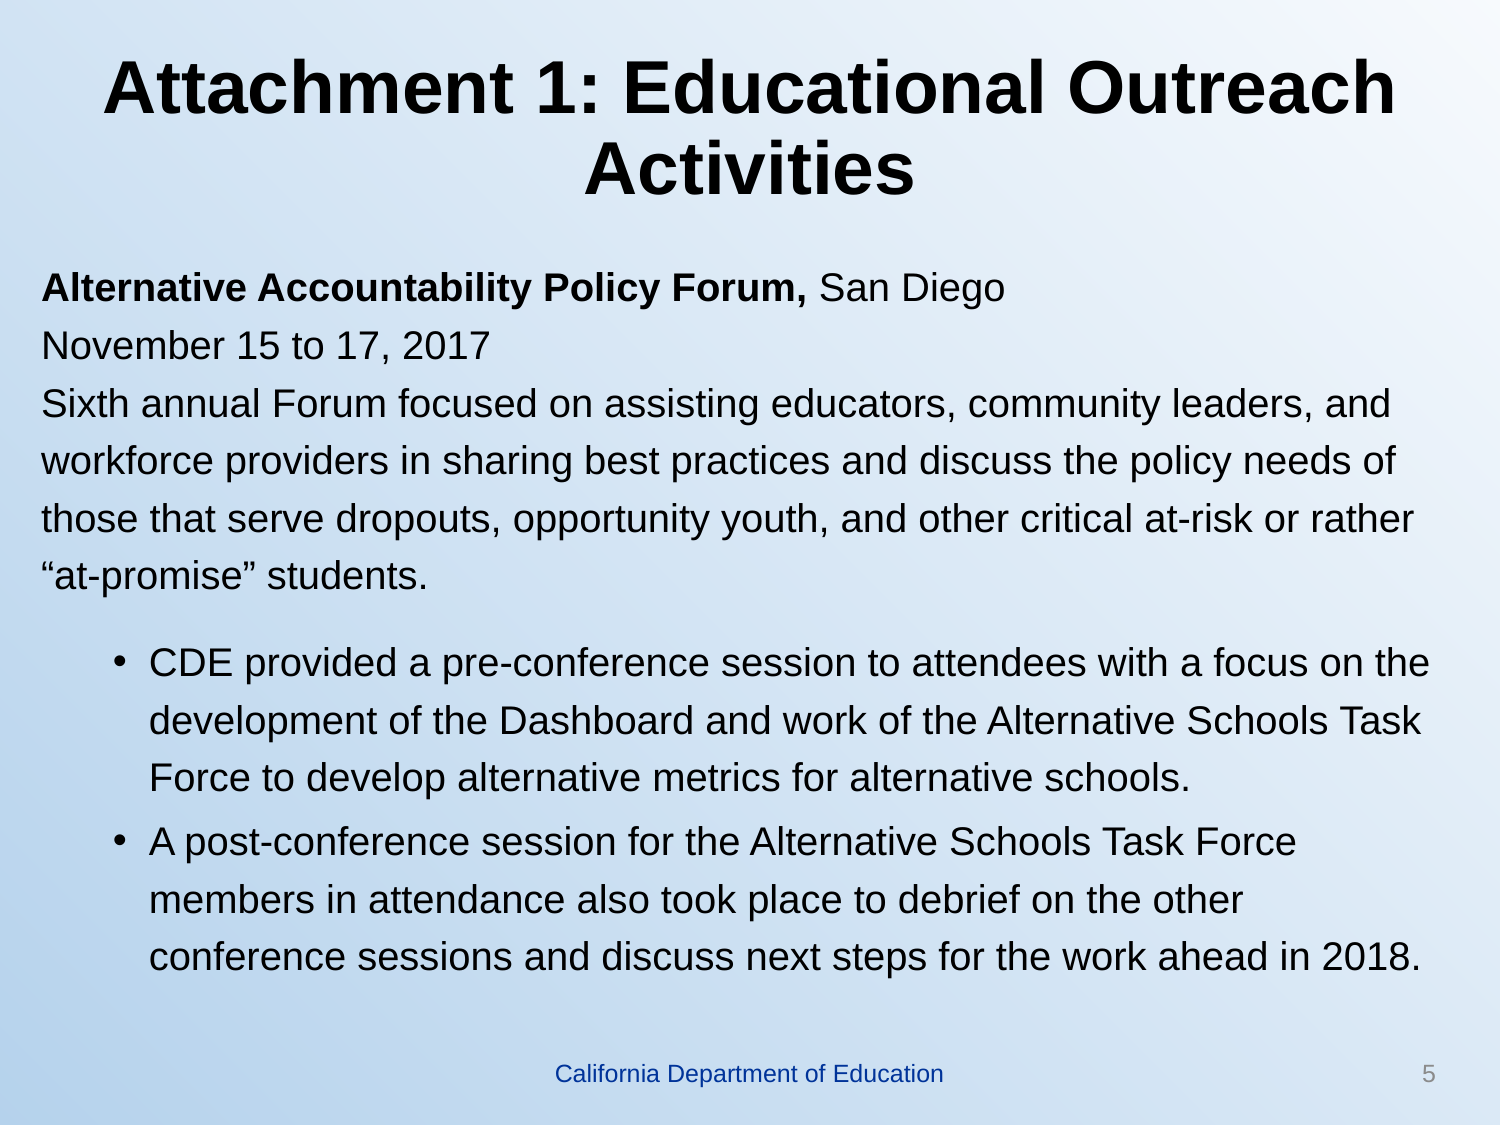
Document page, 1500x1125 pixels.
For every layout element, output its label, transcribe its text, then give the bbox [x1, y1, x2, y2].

footer California Department of Education [496, 1042, 1004, 1103]
slide_number 5 [1113, 1042, 1451, 1103]
title Attachment 1: Educational Outreach Activities [0, 0, 1500, 260]
list Alternative Accountability Policy Forum, San Diego November 15 to 17, 2017 Sixth annual Forum focused on assisting educators, community leaders, and workforce providers in sharing best practices and discuss the policy needs of those that serve dropouts, opportunity youth, and other critical at-risk or rather “at-promise” students. CDE provided a pre-conference session to attendees with a focus on the development of the Dashboard and work of the Alternative Schools Task Force to develop alternative metrics for alternative schools. A post-conference session for the Alternative Schools Task Force members in attendance also took place to debrief on the other conference sessions and discuss next steps for the work ahead in 2018. [25, 244, 1451, 1014]
